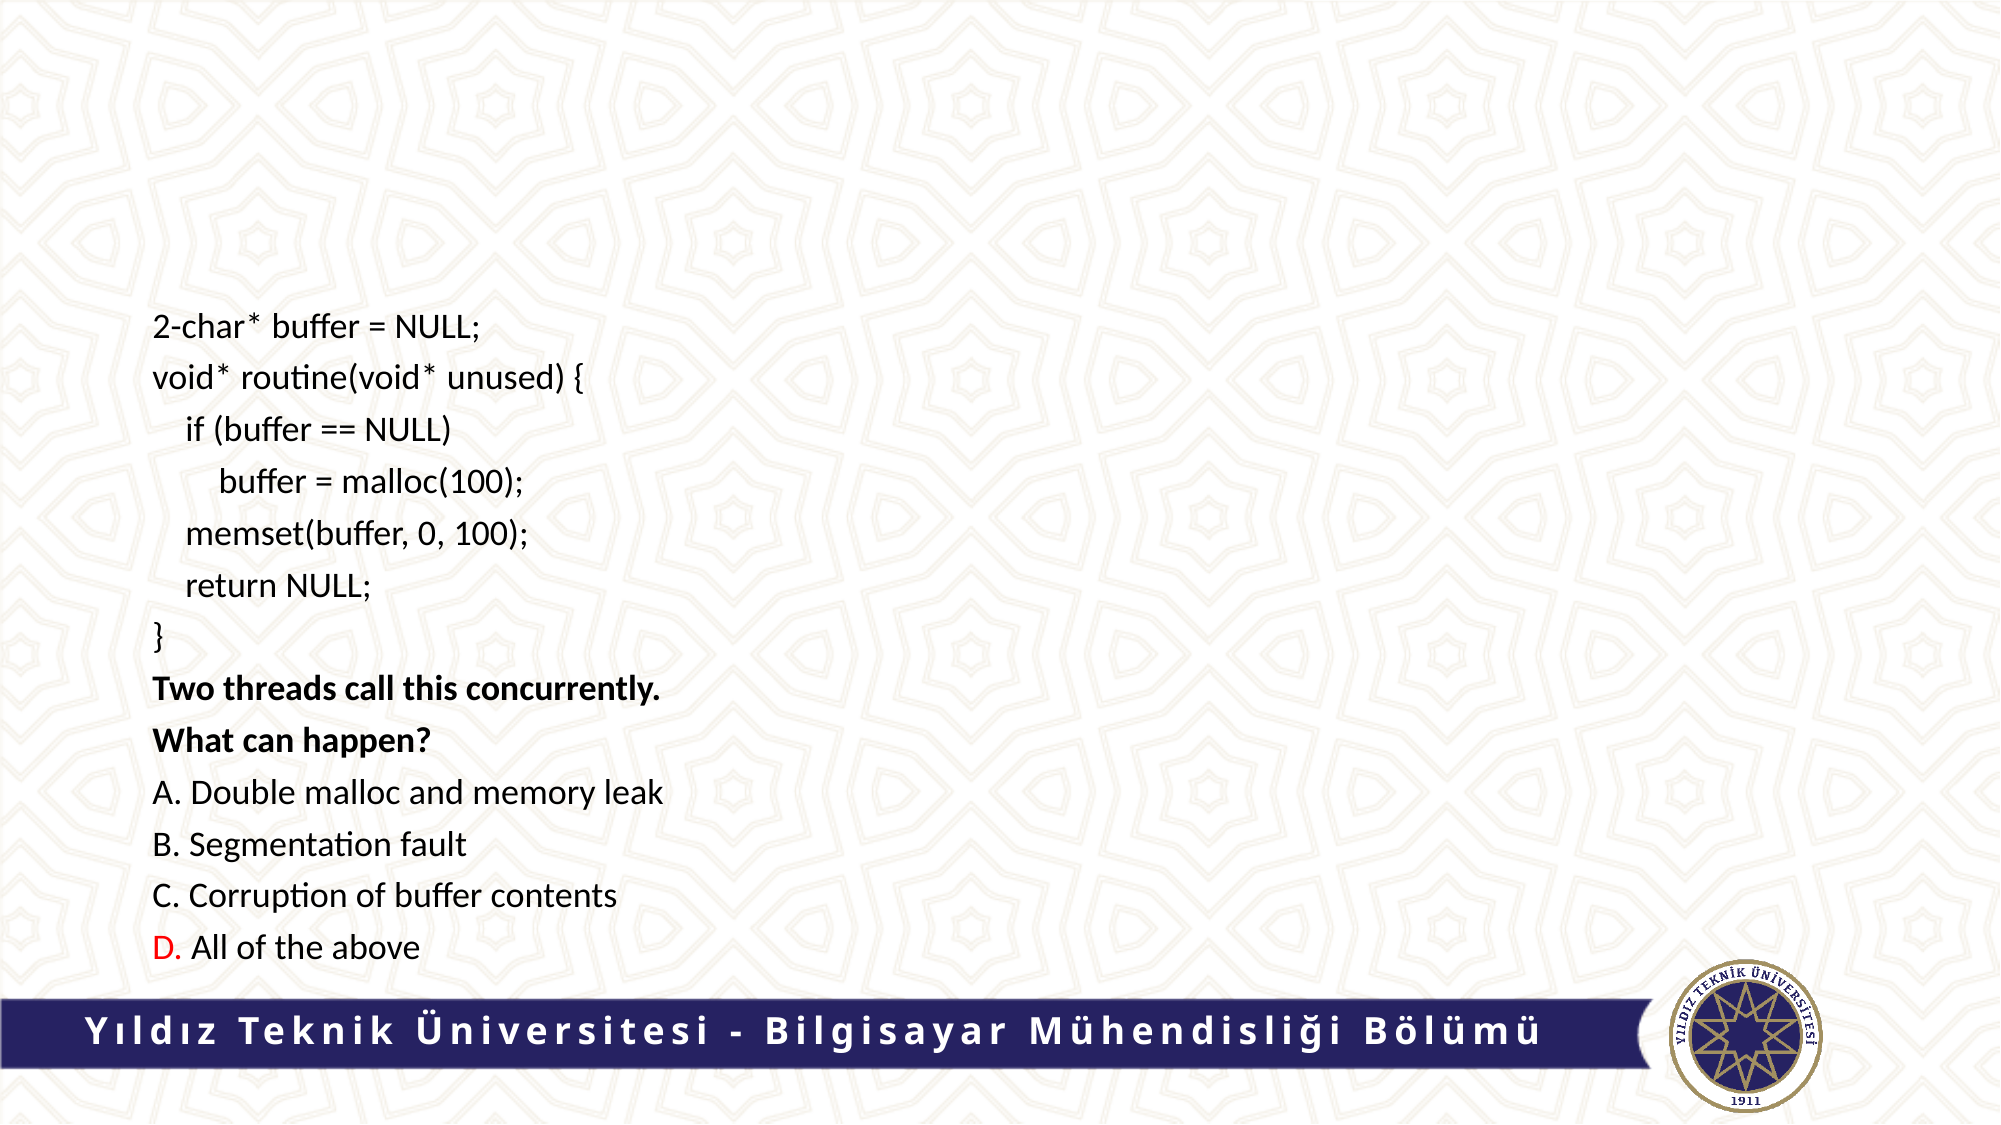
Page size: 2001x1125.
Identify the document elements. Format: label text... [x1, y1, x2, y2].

picture [0, 0, 2000, 1125]
footer Yıldız Teknik Üniversitesi - Bilgisayar Mühendisliği Bölümü [0, 997, 1628, 1069]
list 2-char* buffer = NULL; void* routine(void* unused) { if (buffer == NULL) buffer = malloc(100); memset(buffer, 0, 100); return NULL; } Two threads call this concurrently. What can happen? A. Double malloc and memory leak B. Segmentation fault C. Corruption of buffer contents D. All of the above [137, 299, 1863, 982]
